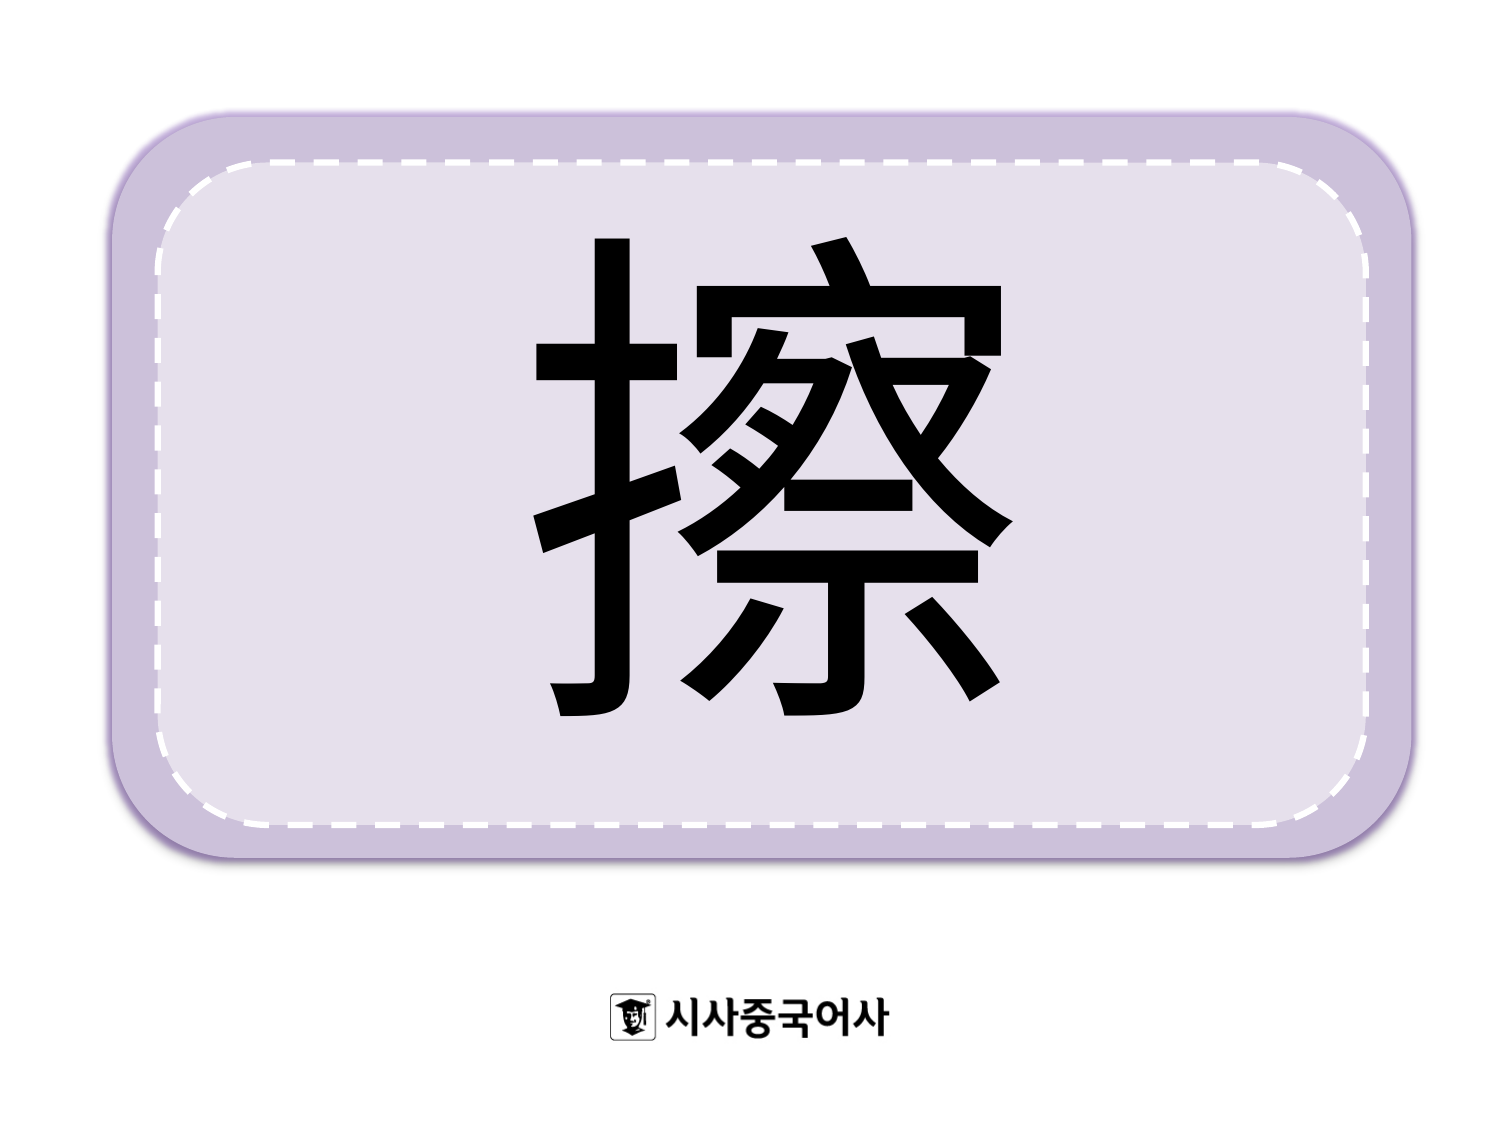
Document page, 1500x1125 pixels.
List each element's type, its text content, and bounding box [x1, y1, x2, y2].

text_box [162, 160, 1371, 824]
text_box 擦 [171, 137, 1380, 800]
picture [602, 987, 898, 1047]
